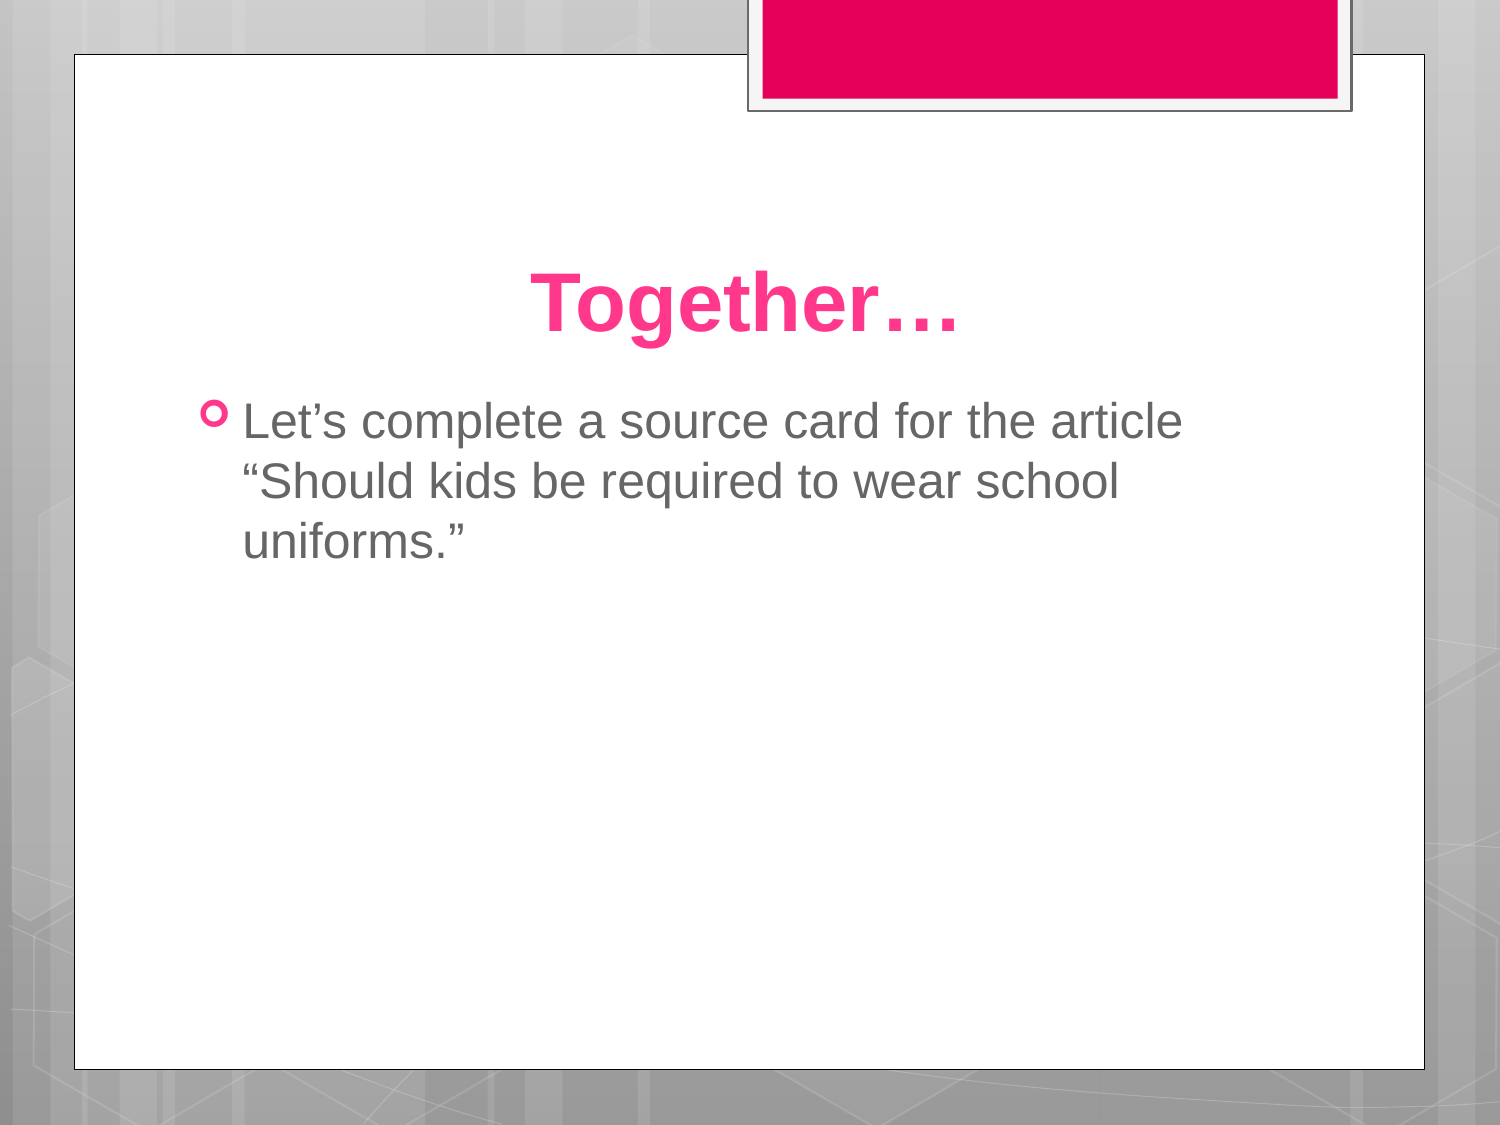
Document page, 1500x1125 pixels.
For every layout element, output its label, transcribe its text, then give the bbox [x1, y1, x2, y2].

list Let’s complete a source card for the article “Should kids be required to wear school uniforms.” [171, 381, 1283, 957]
title Together… [171, 168, 1324, 357]
